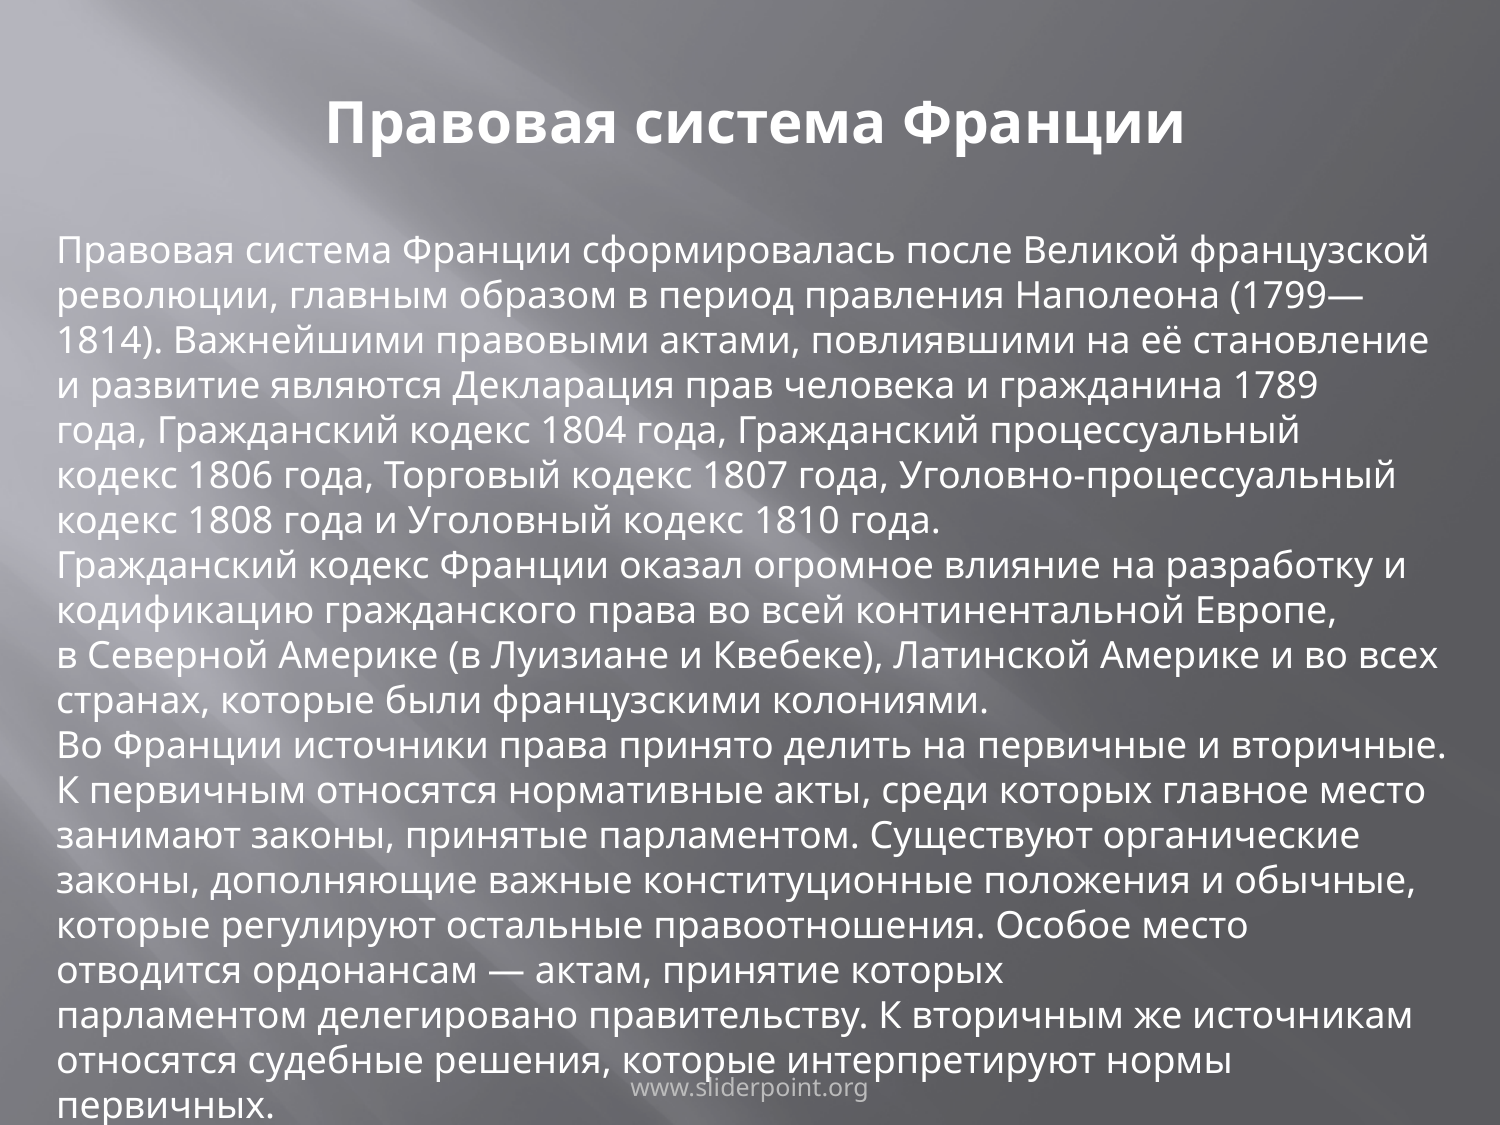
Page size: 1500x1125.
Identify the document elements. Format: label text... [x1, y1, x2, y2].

text_box Правовая система Франции Правовая система Франции сформировалась после Великой французской революции, главным образом в период правления Наполеона (1799—1814). Важнейшими правовыми актами, повлиявшими на её становление и развитие являются Декларация прав человека и гражданина 1789 года, Гражданский кодекс 1804 года, Гражданский процессуальный кодекс 1806 года, Торговый кодекс 1807 года, Уголовно-процессуальный кодекс 1808 года и Уголовный кодекс 1810 года. Гражданский кодекс Франции оказал огромное влияние на разработку и кодификацию гражданского права во всей континентальной Европе, в Северной Америке (в Луизиане и Квебеке), Латинской Америке и во всех странах, которые были французскими колониями. Во Франции источники права принято делить на первичные и вторичные. К первичным относятся нормативные акты, среди которых главное место занимают законы, принятые парламентом. Существуют органические законы, дополняющие важные конституционные положения и обычные, которые регулируют остальные правоотношения. Особое место отводится ордонансам — актам, принятие которых парламентом делегировано правительству. К вторичным же источникам относятся судебные решения, которые интерпретируют нормы первичных. [41, 78, 1471, 1125]
footer www.sliderpoint.org [512, 1052, 988, 1113]
